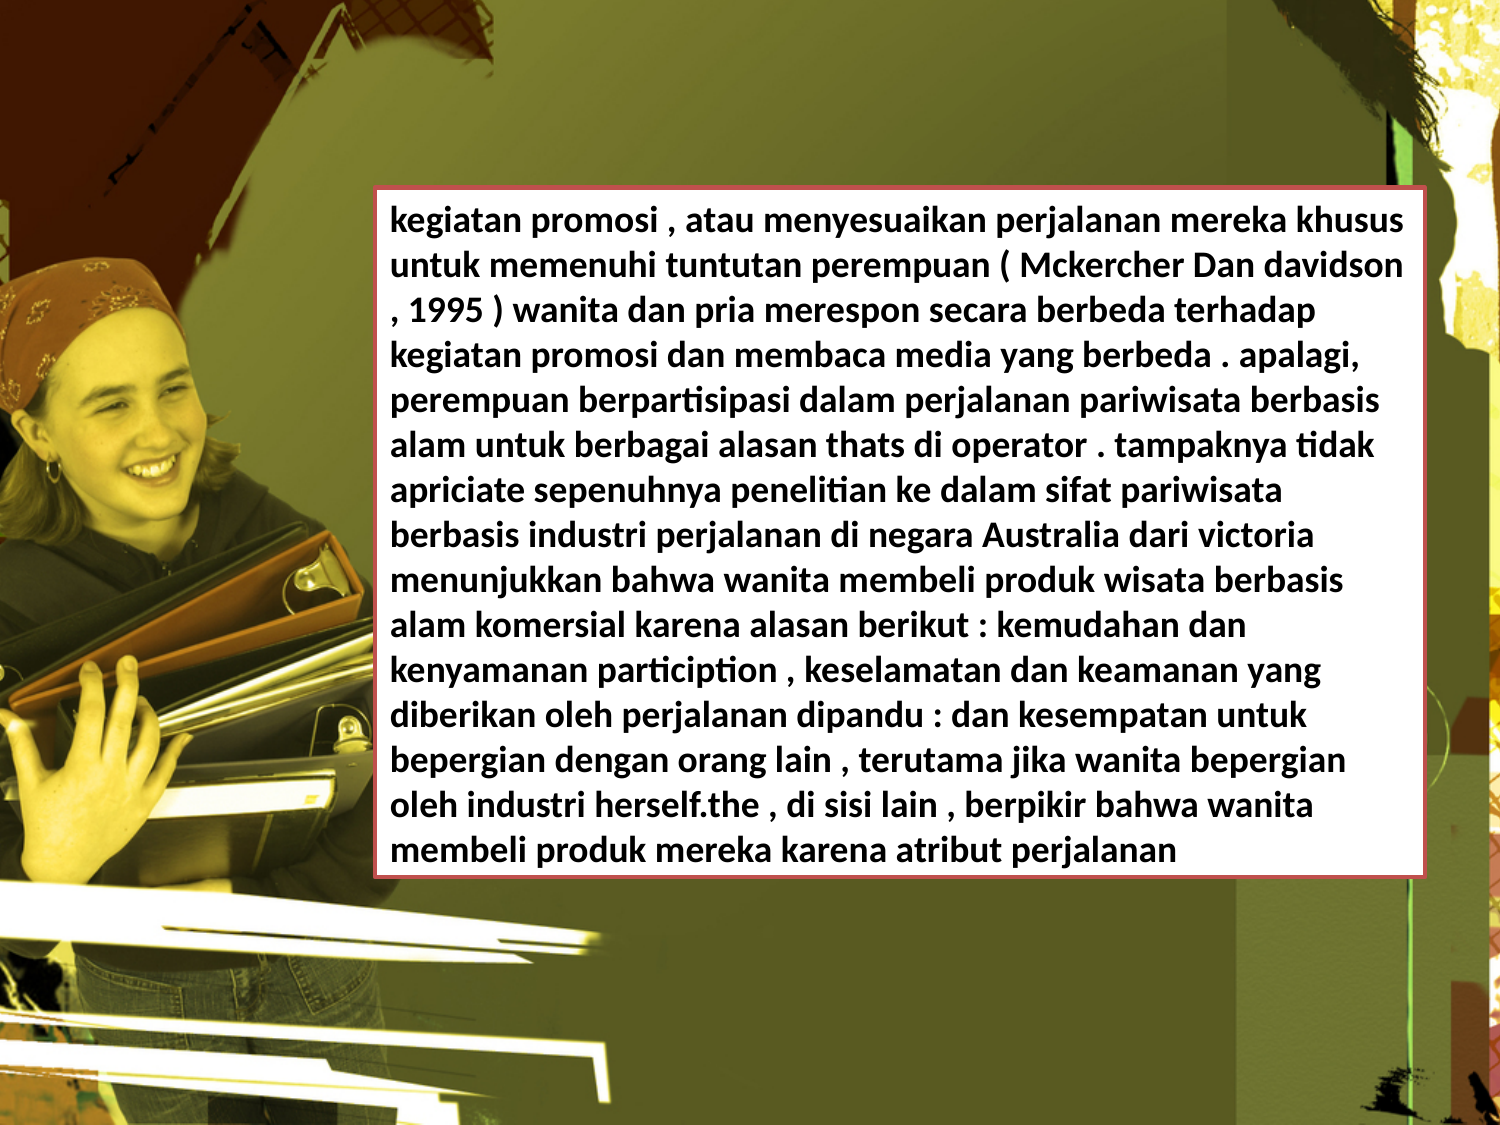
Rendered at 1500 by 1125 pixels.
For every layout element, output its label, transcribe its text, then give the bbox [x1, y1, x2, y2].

picture [0, 0, 1500, 1125]
text_box kegiatan promosi , atau menyesuaikan perjalanan mereka khusus untuk memenuhi tuntutan perempuan ( Mckercher Dan davidson , 1995 ) wanita dan pria merespon secara berbeda terhadap kegiatan promosi dan membaca media yang berbeda . apalagi, perempuan berpartisipasi dalam perjalanan pariwisata berbasis alam untuk berbagai alasan thats di operator . tampaknya tidak apriciate sepenuhnya penelitian ke dalam sifat pariwisata berbasis industri perjalanan di negara Australia dari victoria menunjukkan bahwa wanita membeli produk wisata berbasis alam komersial karena alasan berikut : kemudahan dan kenyamanan particiption , keselamatan dan keamanan yang diberikan oleh perjalanan dipandu : dan kesempatan untuk bepergian dengan orang lain , terutama jika wanita bepergian oleh industri herself.the , di sisi lain , berpikir bahwa wanita membeli produk mereka karena atribut perjalanan [373, 185, 1427, 879]
